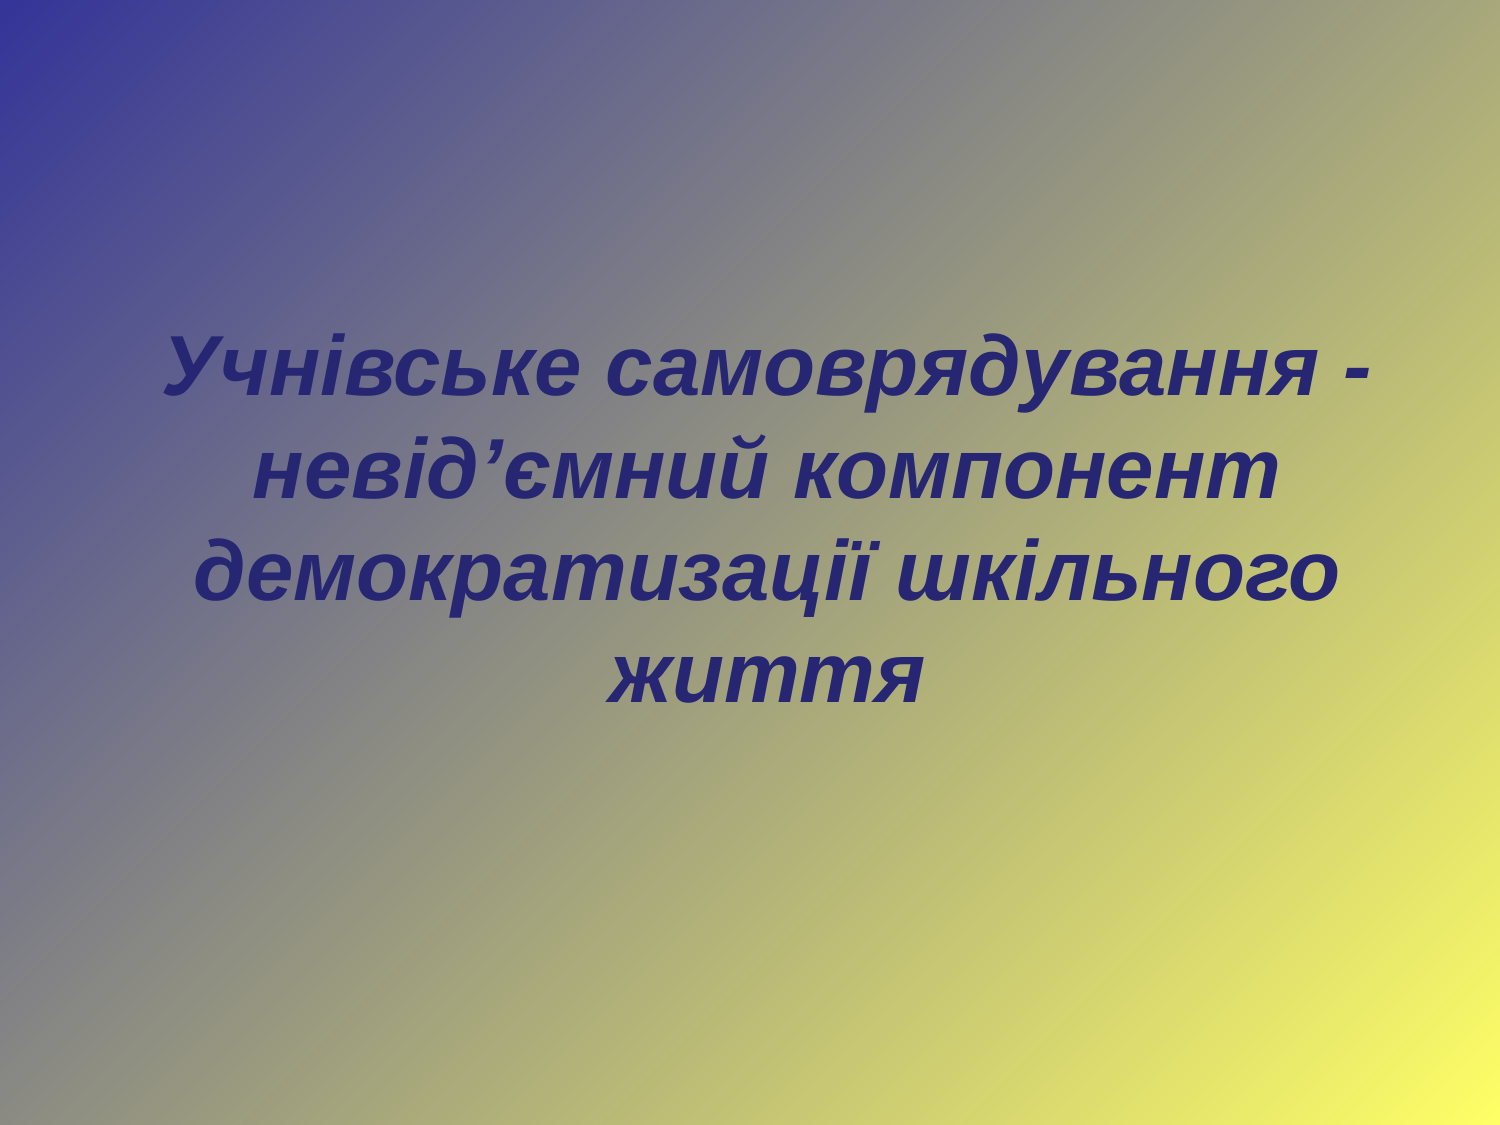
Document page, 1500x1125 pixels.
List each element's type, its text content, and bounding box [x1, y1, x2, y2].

title Учнівське самоврядування - невід’ємний компонент демократизації шкільного життя [64, 302, 1471, 728]
